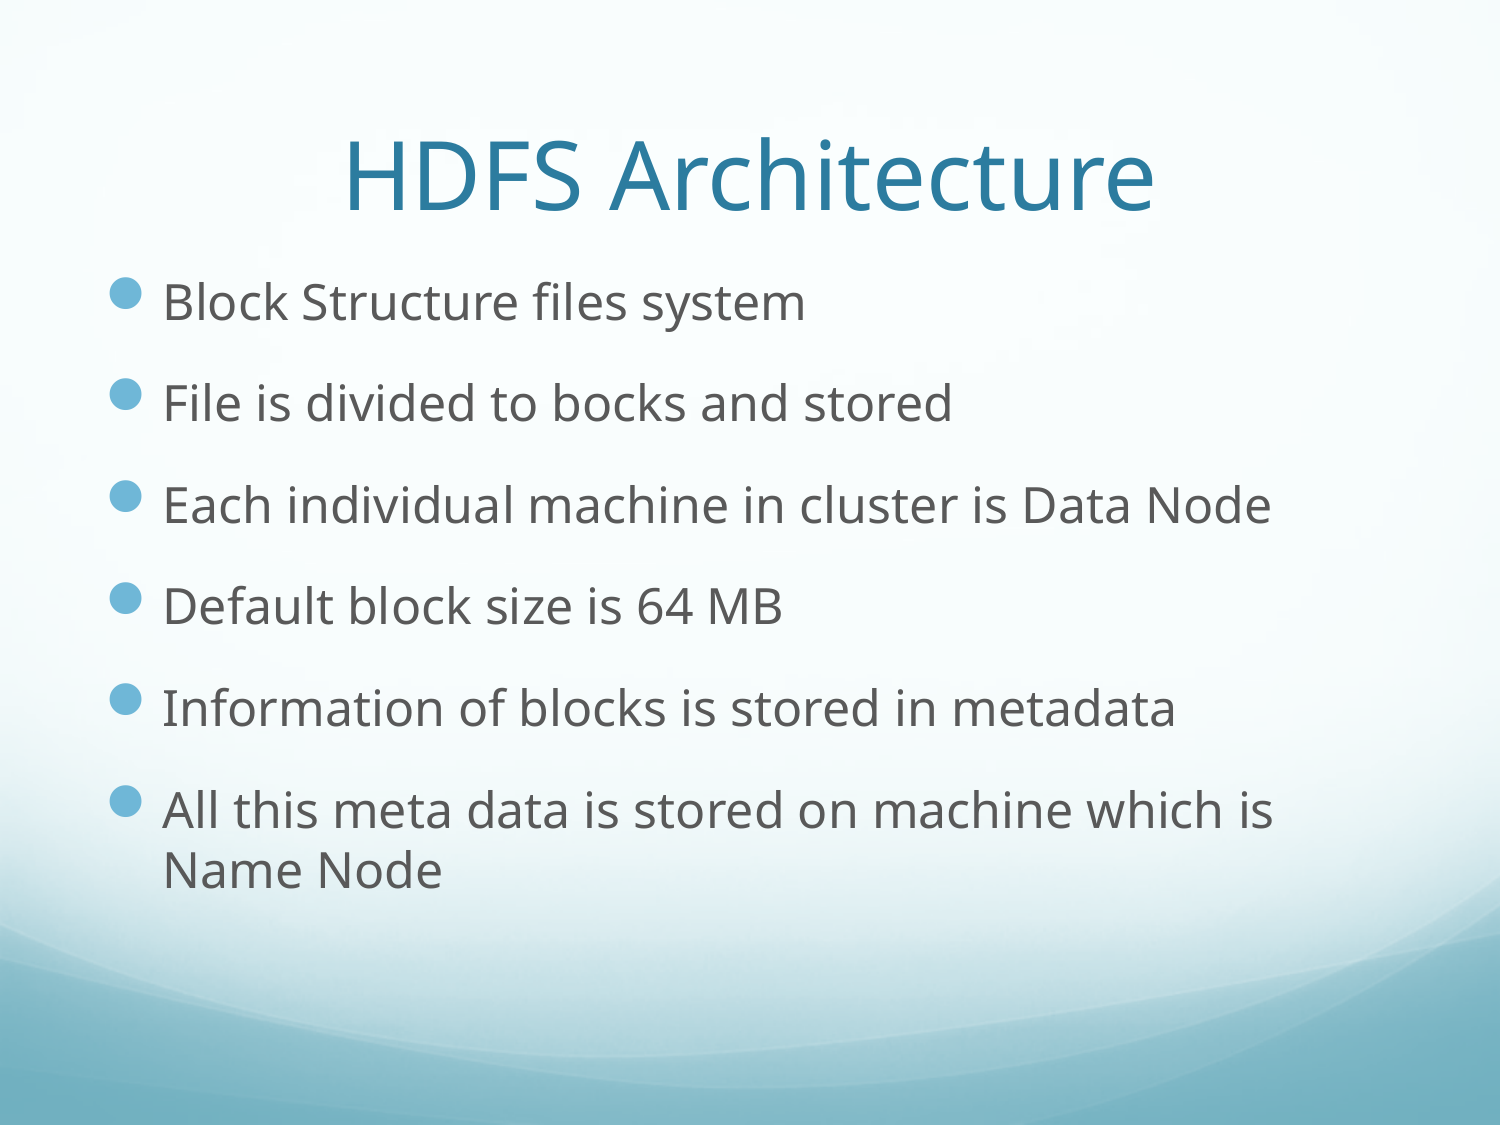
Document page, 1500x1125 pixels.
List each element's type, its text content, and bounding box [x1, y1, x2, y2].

list Block Structure files system File is divided to bocks and stored Each individual machine in cluster is Data Node Default block size is 64 MB Information of blocks is stored in metadata All this meta data is stored on machine which is Name Node [90, 262, 1410, 975]
title HDFS Architecture [90, 17, 1410, 237]
